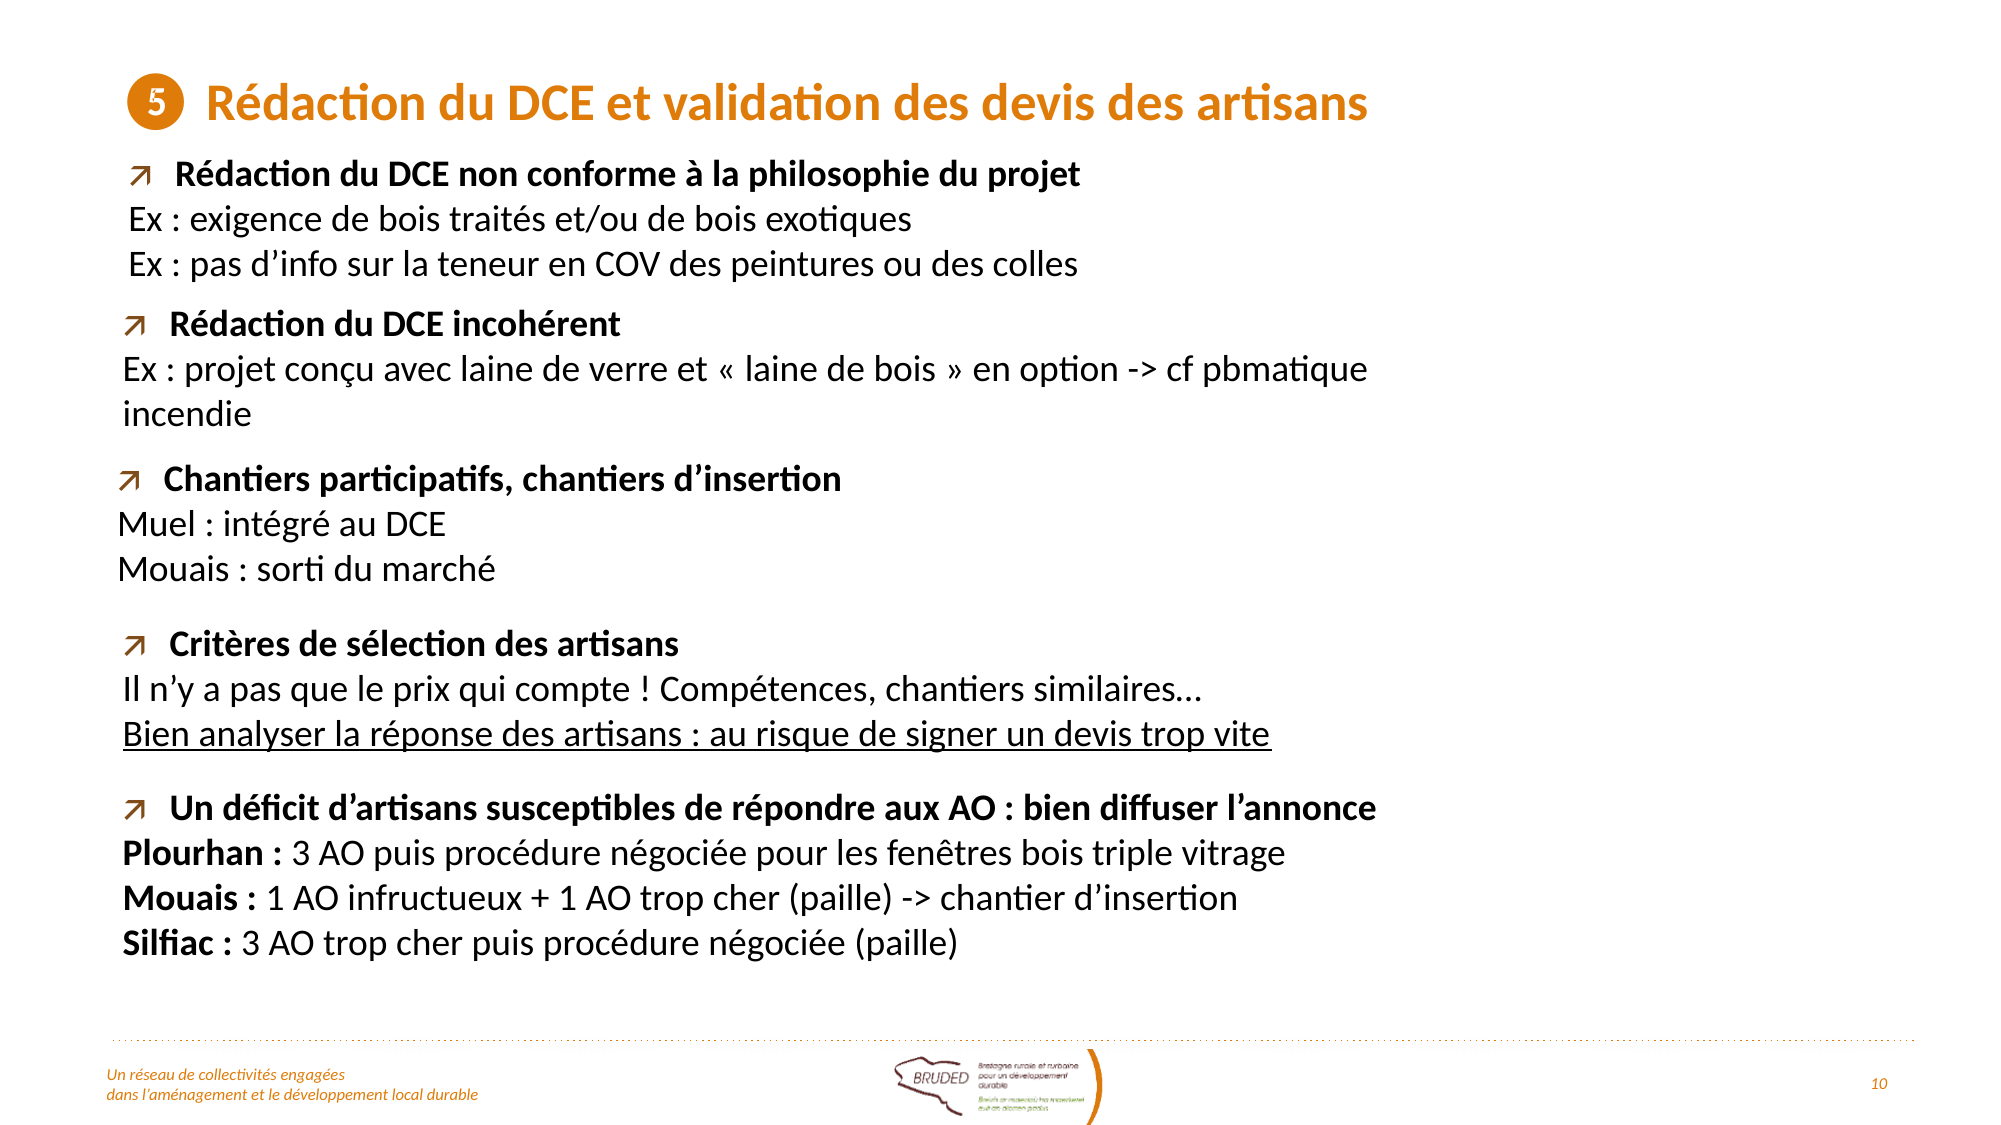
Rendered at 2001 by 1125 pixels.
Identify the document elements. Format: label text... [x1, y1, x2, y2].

text_box Un déficit d’artisans susceptibles de répondre aux AO : bien diffuser l’annonce Plourhan : 3 AO puis procédure négociée pour les fenêtres bois triple vitrage Mouais : 1 AO infructueux + 1 AO trop cher (paille) -> chantier d’insertion Silfiac : 3 AO trop cher puis procédure négociée (paille) [107, 775, 1890, 995]
text_box ❺ Rédaction du DCE et validation des devis des artisans [102, 54, 1849, 161]
text_box Un réseau de collectivités engagées dans l’aménagement et le développement local durable [91, 1056, 666, 1112]
text_box Critères de sélection des artisans Il n’y a pas que le prix qui compte ! Compétences, chantiers similaires… Bien analyser la réponse des artisans : au risque de signer un devis trop vite [107, 610, 1800, 711]
text_box Rédaction du DCE non conforme à la philosophie du projet Ex : exigence de bois traités et/ou de bois exotiques Ex : pas d’info sur la teneur en COV des peintures ou des colles [113, 141, 1493, 242]
text_box Rédaction du DCE incohérent Ex : projet conçu avec laine de verre et « laine de bois » en option -> cf pbmatique incendie [107, 291, 1487, 392]
text_box [193, 245, 846, 291]
picture [894, 1049, 1103, 1125]
text_box 10 [1855, 1065, 1919, 1101]
text_box Chantiers participatifs, chantiers d’insertion Muel : intégré au DCE Mouais : sorti du marché [102, 446, 1481, 547]
list [122, 242, 1211, 263]
